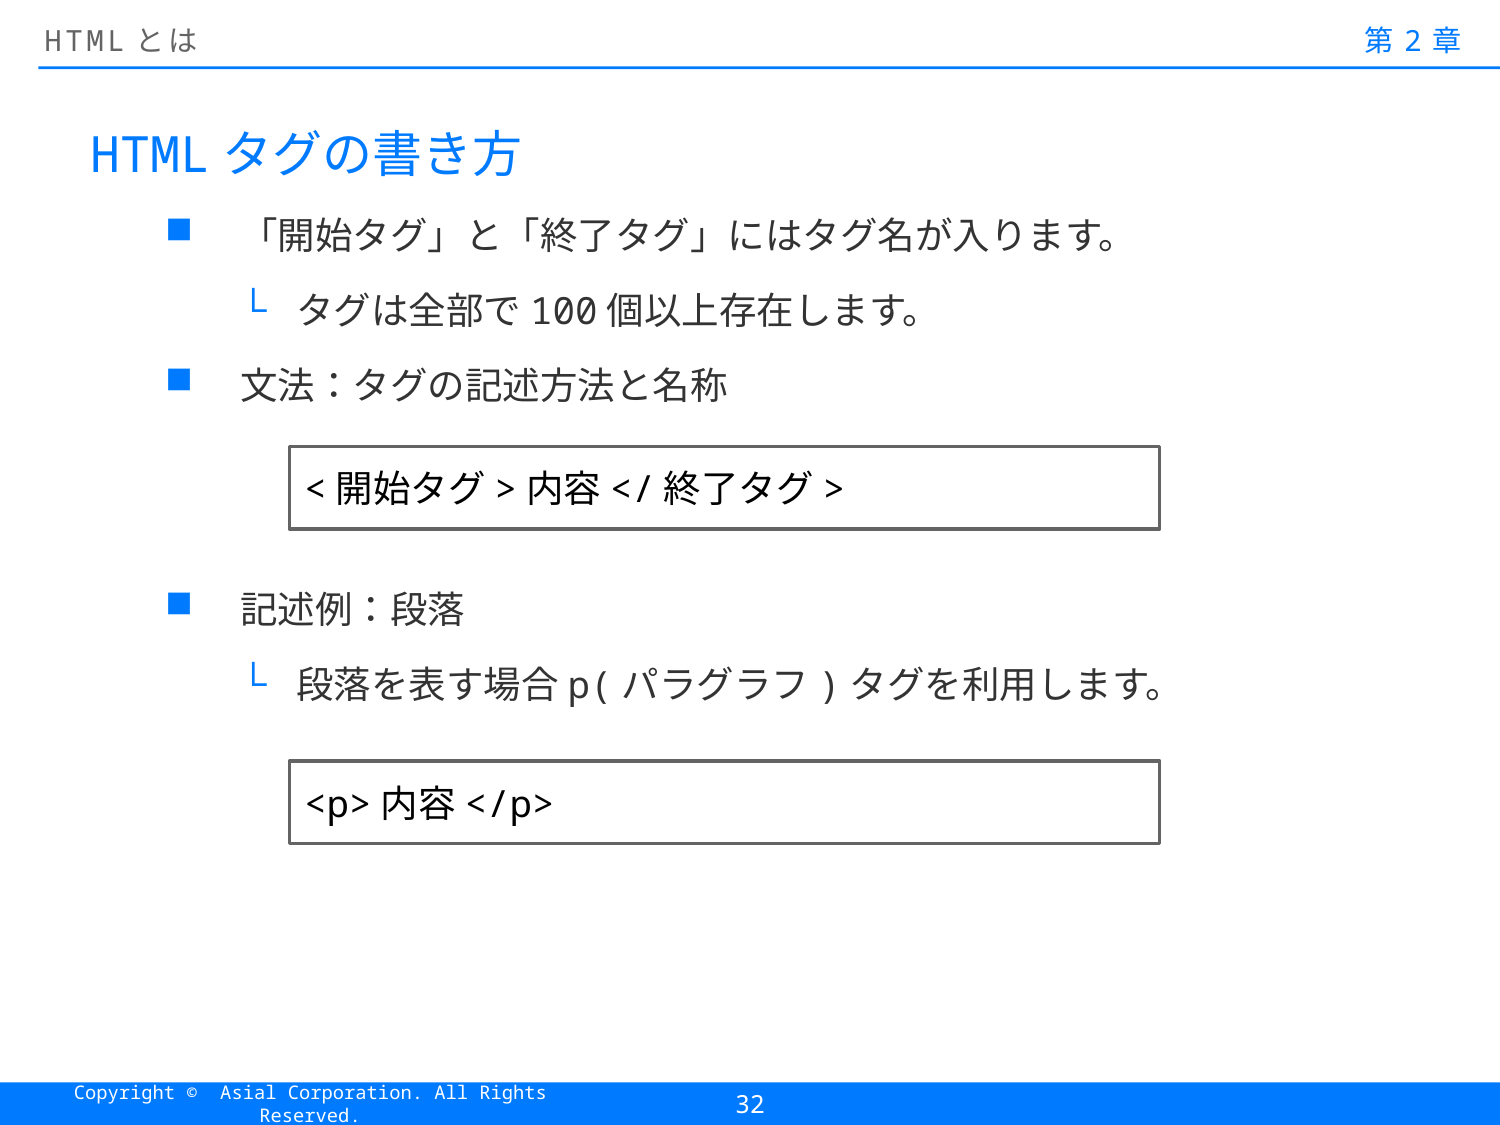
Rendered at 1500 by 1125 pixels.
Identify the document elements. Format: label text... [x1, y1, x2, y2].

text_box <p>内容</p> [287, 759, 1162, 846]
list 第2章 [702, 7, 1477, 72]
slide_number 32 [581, 1075, 919, 1125]
title HTMLとは [29, 7, 702, 72]
list HTMLタグの書き方 「開始タグ」と「終了タグ」にはタグ名が入ります。 タグは全部で100個以上存在します。 文法：タグの記述方法と名称 記述例：段落 段落を表す場合p(パラグラフ)タグを利用します。 [75, 84, 1425, 375]
text_box <開始タグ>内容</終了タグ> [287, 444, 1162, 531]
